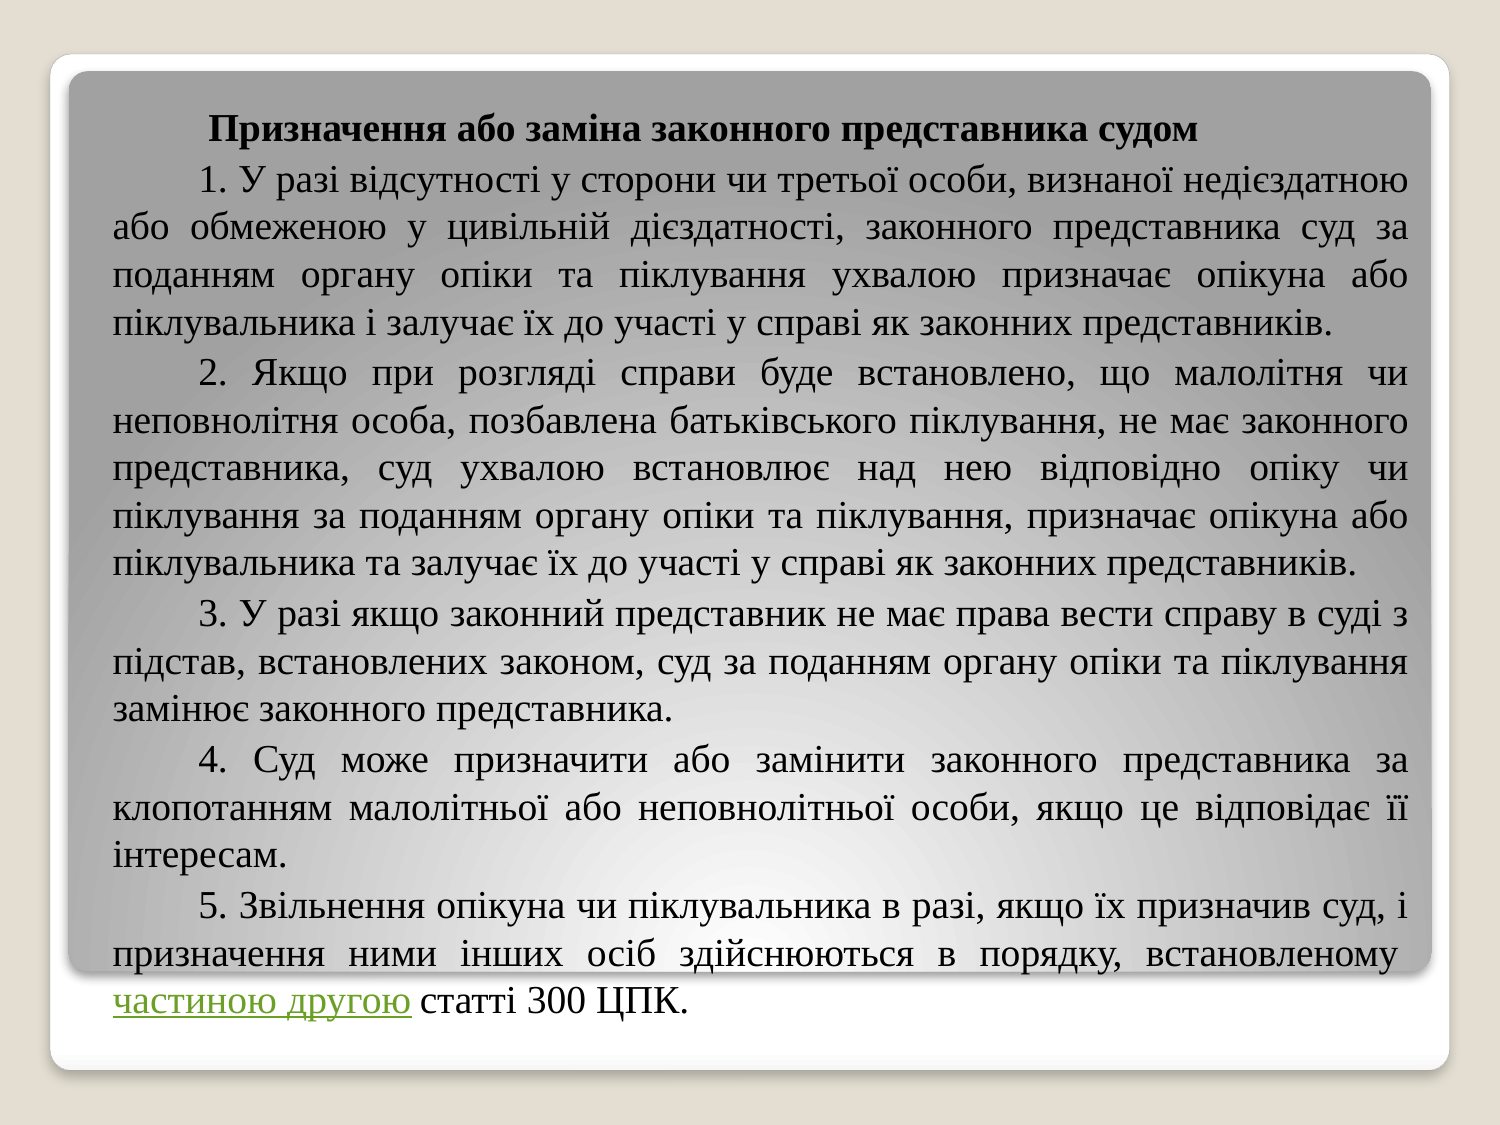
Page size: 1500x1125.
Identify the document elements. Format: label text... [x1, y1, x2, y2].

list Призначення або заміна законного представника судом 1. У разі відсутності у сторони чи третьої особи, визнаної недієздатною або обмеженою у цивільній дієздатності, законного представника суд за поданням органу опіки та піклування ухвалою призначає опікуна або піклувальника і залучає їх до участі у справі як законних представників. 2. Якщо при розгляді справи буде встановлено, що малолітня чи неповнолітня особа, позбавлена батьківського піклування, не має законного представника, суд ухвалою встановлює над нею відповідно опіку чи піклування за поданням органу опіки та піклування, призначає опікуна або піклувальника та залучає їх до участі у справі як законних представників. 3. У разі якщо законний представник не має права вести справу в суді з підстав, встановлених законом, суд за поданням органу опіки та піклування замінює законного представника. 4. Суд може призначити або замінити законного представника за клопотанням малолітньої або неповнолітньої особи, якщо це відповідає її інтересам. 5. Звільнення опікуна чи піклувальника в разі, якщо їх призначив суд, і призначення ними інших осіб здійснюються в порядку, встановленому частиною другою статті 300 ЦПК. [82, 86, 1425, 1043]
